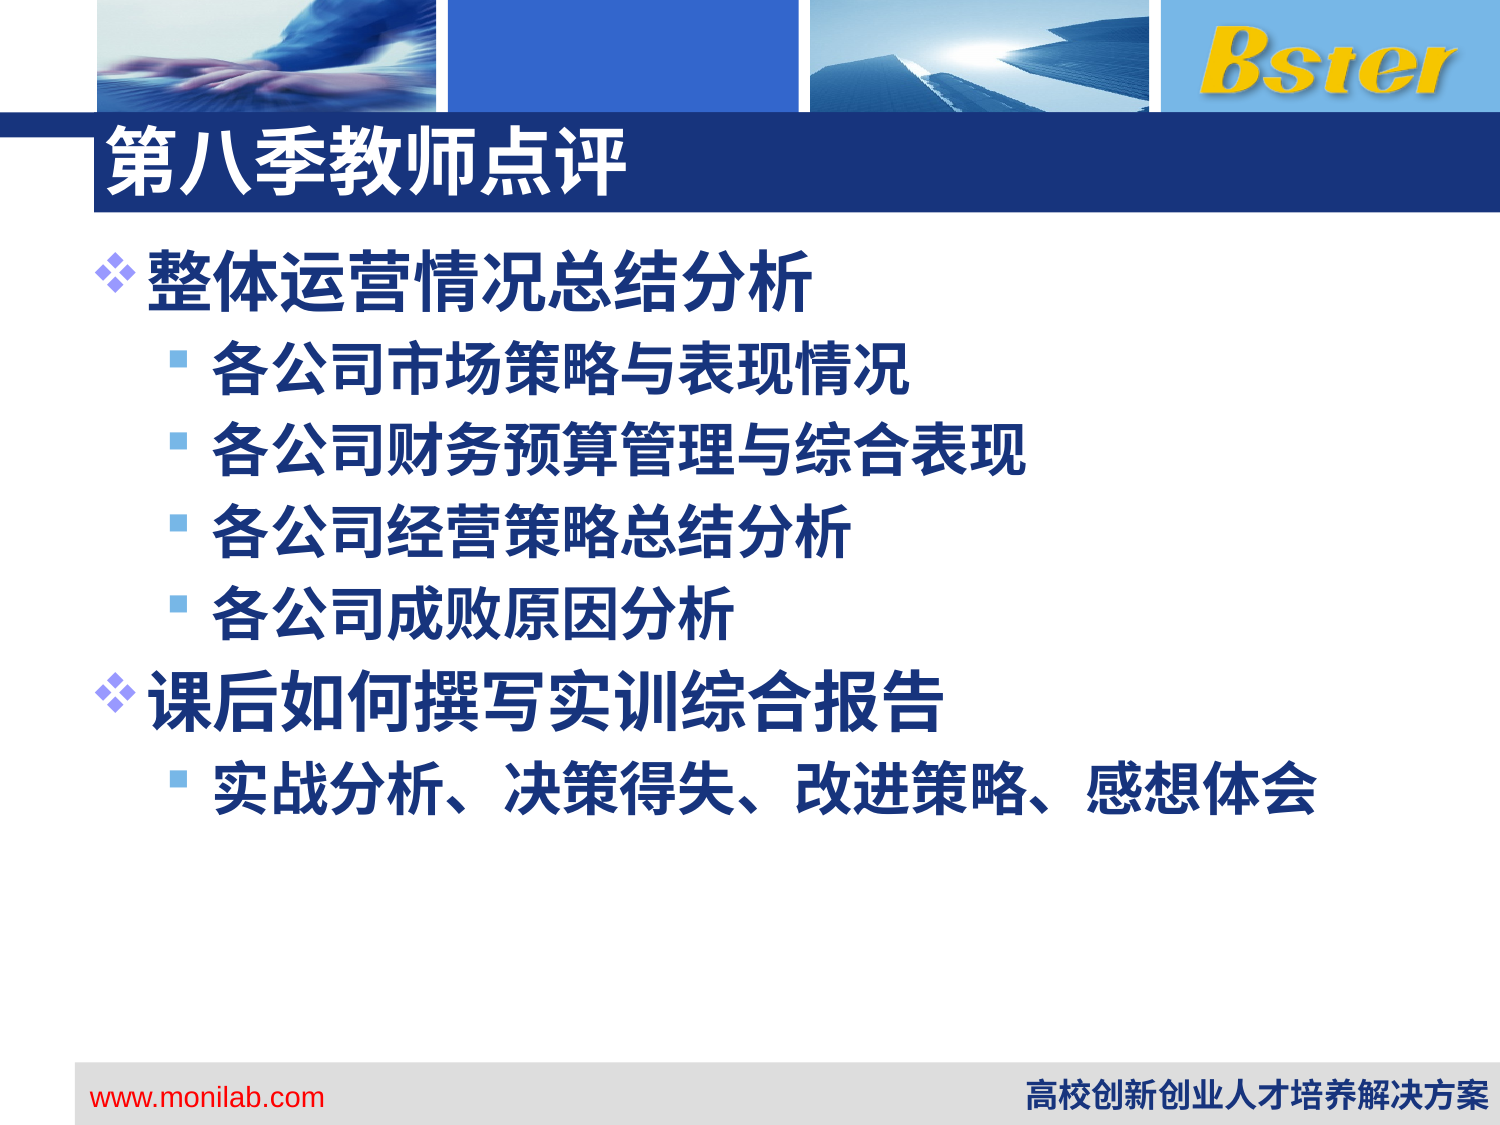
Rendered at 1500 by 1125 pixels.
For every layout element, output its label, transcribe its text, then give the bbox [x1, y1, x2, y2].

list 整体运营情况总结分析 各公司市场策略与表现情况 各公司财务预算管理与综合表现 各公司经营策略总结分析 各公司成败原因分析 课后如何撰写实训综合报告 实战分析、决策得失、改进策略、感想体会 [74, 232, 1454, 1034]
picture [97, 0, 437, 112]
picture [1199, 26, 1458, 94]
title 第八季教师点评 [88, 113, 1369, 206]
picture [810, 0, 1150, 112]
